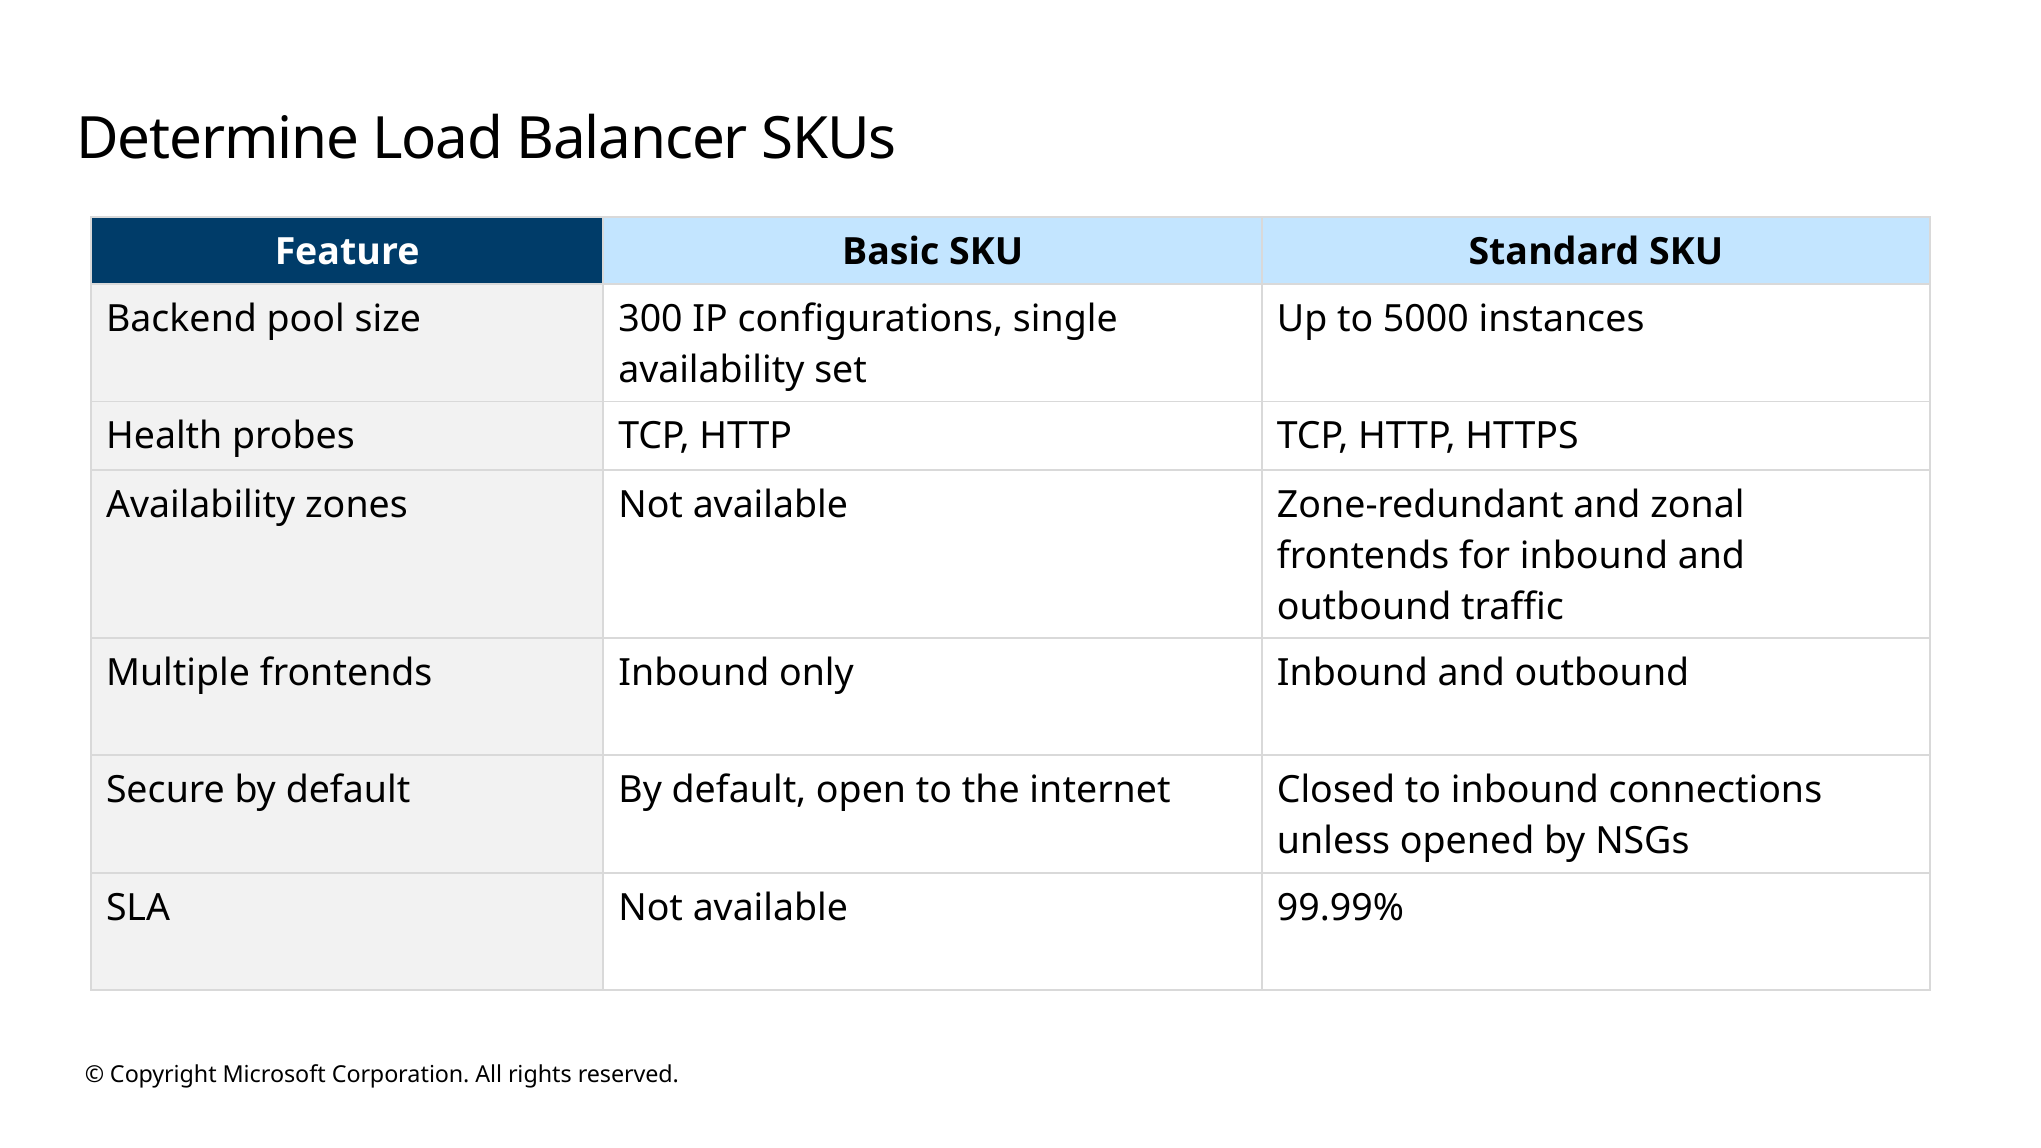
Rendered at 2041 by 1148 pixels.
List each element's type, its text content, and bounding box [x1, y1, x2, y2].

table_cell Inbound and outbound [1263, 639, 1929, 754]
table_cell Inbound only [604, 639, 1261, 754]
table_cell Not available [604, 471, 1261, 637]
table_cell Backend pool size [92, 285, 602, 401]
table_cell 300 IP configurations, single availability set [604, 285, 1261, 401]
table_cell Secure by default [92, 756, 602, 872]
table_header Standard SKU [1263, 218, 1929, 283]
table_cell Multiple frontends [92, 639, 602, 754]
table_cell By default, open to the internet [604, 756, 1261, 872]
table_cell Up to 5000 instances [1263, 285, 1929, 401]
table_cell SLA [92, 874, 602, 989]
table_cell Zone-redundant and zonal frontends for inbound and outbound traffic [1263, 471, 1929, 637]
title Determine Load Balancer SKUs [76, 93, 1968, 230]
table_cell Closed to inbound connections unless opened by NSGs [1263, 756, 1929, 872]
table_cell TCP, HTTP [604, 402, 1261, 469]
table_cell Availability zones [92, 471, 602, 637]
table_cell 99.99% [1263, 874, 1929, 989]
table_cell TCP, HTTP, HTTPS [1263, 402, 1929, 469]
table_cell Health probes [92, 402, 602, 469]
table_cell Not available [604, 874, 1261, 989]
table_header Basic SKU [604, 218, 1261, 283]
table_header Feature [92, 218, 602, 283]
